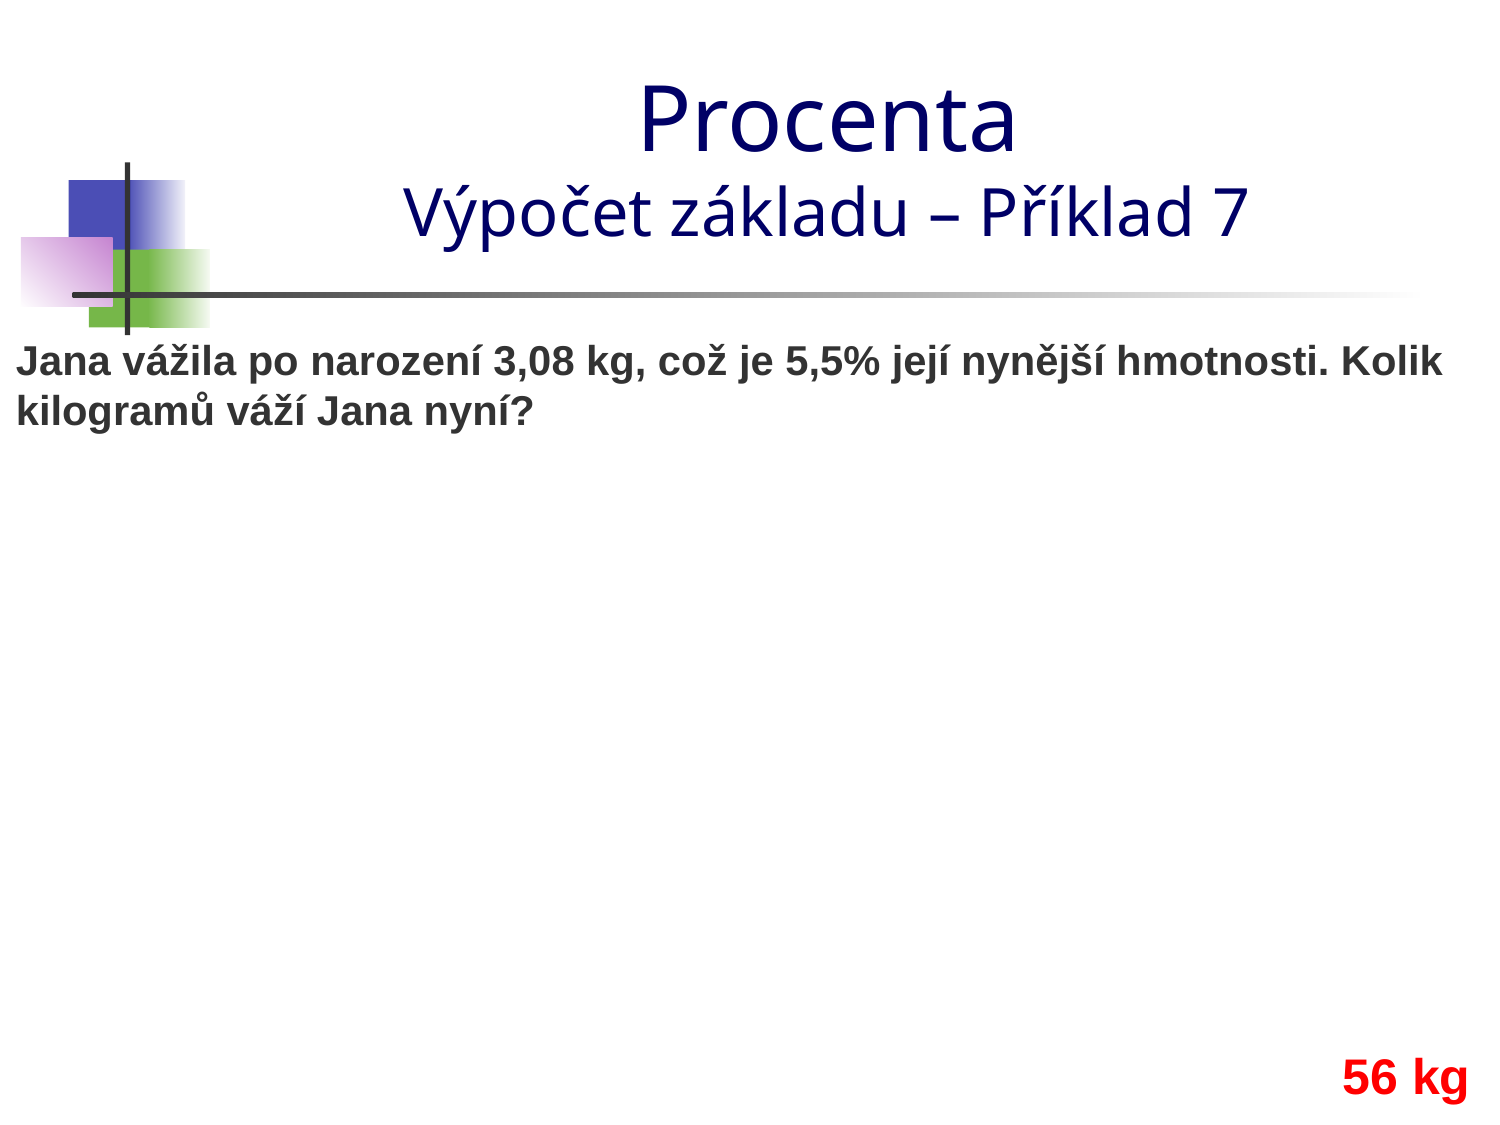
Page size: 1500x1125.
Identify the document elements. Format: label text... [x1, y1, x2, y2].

text_box 56 kg [1327, 1037, 1500, 1113]
title Procenta Výpočet základu – Příklad 7 [188, 34, 1468, 276]
text_box Jana vážila po narození 3,08 kg, což je 5,5% její nynější hmotnosti. Kolik kilogramů váží Jana nyní? [1, 326, 1500, 441]
